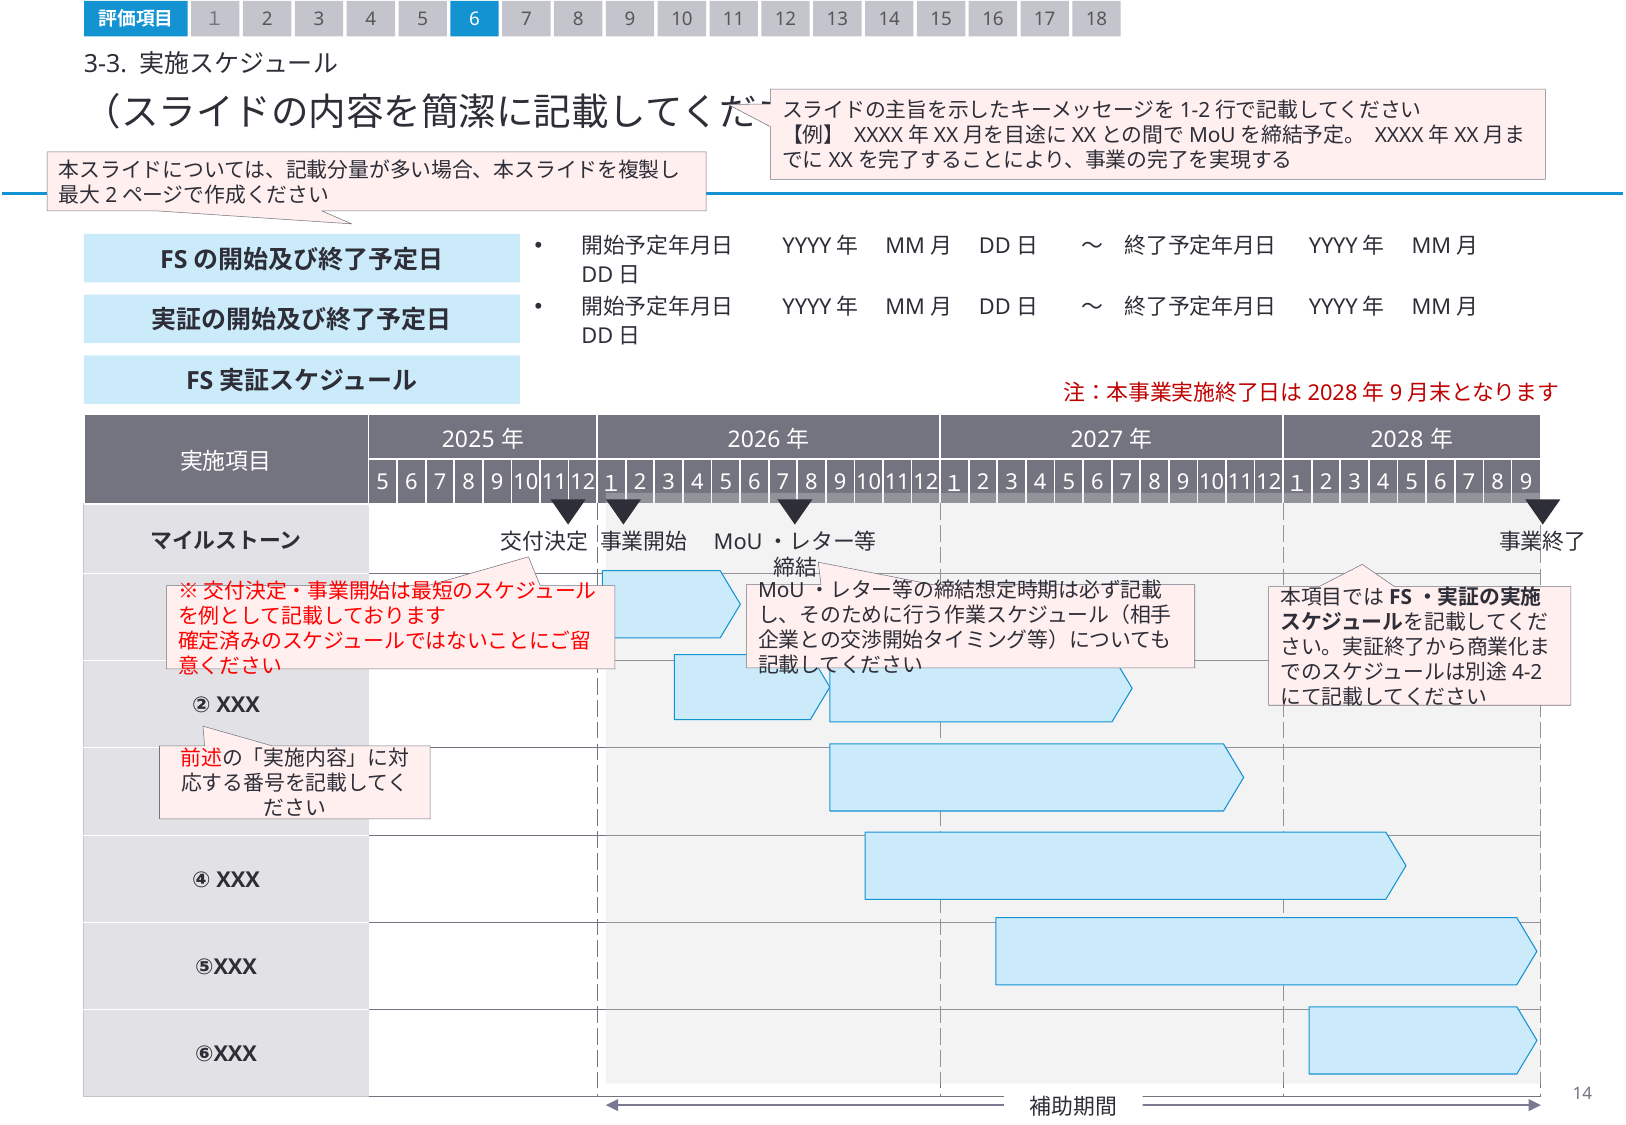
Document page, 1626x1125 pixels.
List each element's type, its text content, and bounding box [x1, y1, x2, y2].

table_cell 7 [427, 460, 453, 503]
table_cell １ [598, 460, 625, 503]
text_box ※交付決定・事業開始は最短のスケジュールを例として記載しております 確定済みのスケジュールではないことにご留意ください [165, 555, 616, 670]
table_cell 6 [741, 460, 768, 492]
table_header 2026年 [598, 415, 939, 458]
text_box FSの開始及び終了予定日 [83, 233, 521, 283]
table_cell 10 [1198, 460, 1225, 492]
text_box MoU・レター等の締結想定時期は必ず記載し、そのために行う作業スケジュール（相手企業との交渉開始タイミング等）についても記載してください [745, 561, 1196, 669]
table_cell 9 [1512, 460, 1540, 492]
table_cell [940, 1084, 1283, 1090]
text_box [674, 654, 829, 720]
text_box スライドの主旨を示したキーメッセージを1-2行で記載してください 【例】 XXXX年XX月を目途にXXとの間でMoUを締結予定。 XXXX年XX月までにXXを完了することにより、事業の完了を実現する [726, 88, 1547, 181]
table_cell 2 [970, 460, 996, 492]
table_cell 5 [712, 460, 739, 492]
text_box [865, 832, 1406, 900]
text_box 実証の開始及び終了予定日 [83, 294, 521, 344]
table_cell 11 [541, 460, 568, 503]
table_cell [369, 748, 597, 835]
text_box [605, 1090, 1542, 1121]
table_cell マイルストーン [84, 505, 369, 573]
table_cell 4 [1370, 460, 1397, 492]
text_box [829, 743, 1244, 812]
text_box [776, 498, 814, 526]
table_cell [369, 670, 597, 747]
table_cell 8 [1141, 460, 1168, 492]
table_header 2025年 [369, 415, 596, 458]
table_cell [597, 923, 605, 1009]
table_cell ④ XXX [84, 836, 369, 922]
table_cell 3 [998, 460, 1025, 492]
text_box [1309, 1006, 1537, 1074]
table_cell [369, 923, 597, 1009]
table_cell 7 [770, 460, 796, 492]
table_cell ⑥XXX [84, 1010, 369, 1096]
table_cell 6 [398, 460, 425, 503]
text_box [605, 498, 642, 526]
table_cell 8 [1484, 460, 1511, 492]
text_box [605, 492, 1542, 1084]
text_box [1524, 498, 1562, 526]
text_box 事業終了 [1497, 527, 1589, 553]
table_cell [597, 553, 605, 573]
table_cell [597, 748, 605, 835]
table_cell ③ XXX [84, 748, 369, 835]
table_cell 3 [655, 460, 682, 492]
table_cell [369, 836, 597, 922]
table_cell 7 [1456, 460, 1483, 492]
table_cell 4 [1027, 460, 1054, 492]
table_cell [369, 505, 597, 573]
text_box 前述の「実施内容」に対応する番号を記載してください [158, 725, 432, 820]
table_cell 8 [798, 460, 825, 492]
table_cell 11 [884, 460, 911, 492]
text_box [602, 570, 741, 638]
list （スライドの内容を簡潔に記載してください） [84, 83, 1543, 183]
table_cell １ [1284, 460, 1311, 492]
text_box 事業開始 [598, 527, 690, 553]
table_cell 9 [827, 460, 854, 492]
table_cell [369, 574, 461, 584]
table_cell [537, 574, 597, 584]
table_cell 2 [1313, 460, 1339, 492]
table_cell 3 [1341, 460, 1368, 492]
text_box 注：本事業実施終了日は2028年9月末となります [1063, 375, 1560, 409]
table_cell [597, 1010, 940, 1096]
table_cell ① XXX [84, 574, 369, 660]
text_box FS実証スケジュール [83, 354, 521, 405]
text_box [829, 669, 1133, 722]
table_cell １ [941, 460, 968, 492]
table_header 実施項目 [85, 415, 368, 503]
list 3-3. 実施スケジュール [84, 40, 1543, 82]
text_box 開始予定年月日 YYYY年 MM月 DD日 ～ 終了予定年月日 YYYY年 MM月 DD日 [534, 294, 1507, 343]
table_cell 5 [369, 460, 396, 503]
table_cell [597, 670, 605, 747]
table_cell 2 [627, 460, 653, 492]
table_cell 12 [569, 460, 596, 503]
table_cell ② XXX [84, 661, 369, 747]
table_cell 10 [855, 460, 882, 492]
table_cell 12 [912, 460, 939, 492]
table_cell 6 [1427, 460, 1454, 492]
table_cell 11 [1227, 460, 1254, 492]
table_cell 5 [1055, 460, 1082, 492]
table_cell [369, 1010, 597, 1096]
text_box [549, 498, 587, 526]
table_cell 10 [512, 460, 539, 503]
table_cell [597, 836, 605, 922]
table_cell 9 [1170, 460, 1197, 492]
table_cell 8 [455, 460, 482, 503]
table_cell 12 [1255, 460, 1282, 492]
table_header 2027年 [941, 415, 1282, 458]
table_header 2028年 [1284, 415, 1540, 458]
text_box 本項目ではFS・実証の実施スケジュールを記載してください。実証終了から商業化までのスケジュールは別途4-2にて記載してください [1267, 563, 1572, 707]
table_cell [1283, 1084, 1540, 1090]
table_cell ⑤XXX [84, 923, 369, 1009]
table_cell 6 [1084, 460, 1111, 492]
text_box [83, 0, 1122, 37]
table_cell [598, 574, 602, 584]
table_cell 7 [1113, 460, 1139, 492]
text_box [995, 917, 1537, 985]
text_box 交付決定 [498, 527, 590, 553]
text_box MoU・レター等締結 [707, 527, 884, 553]
table_cell 5 [1398, 460, 1425, 492]
text_box 開始予定年月日 YYYY年 MM月 DD日 ～ 終了予定年月日 YYYY年 MM月 DD日 [534, 233, 1507, 283]
table_cell [597, 505, 605, 527]
table_cell 4 [684, 460, 711, 492]
text_box 本スライドについては、記載分量が多い場合、本スライドを複製し最大2ページで作成ください [46, 150, 708, 225]
table_cell 9 [484, 460, 511, 503]
